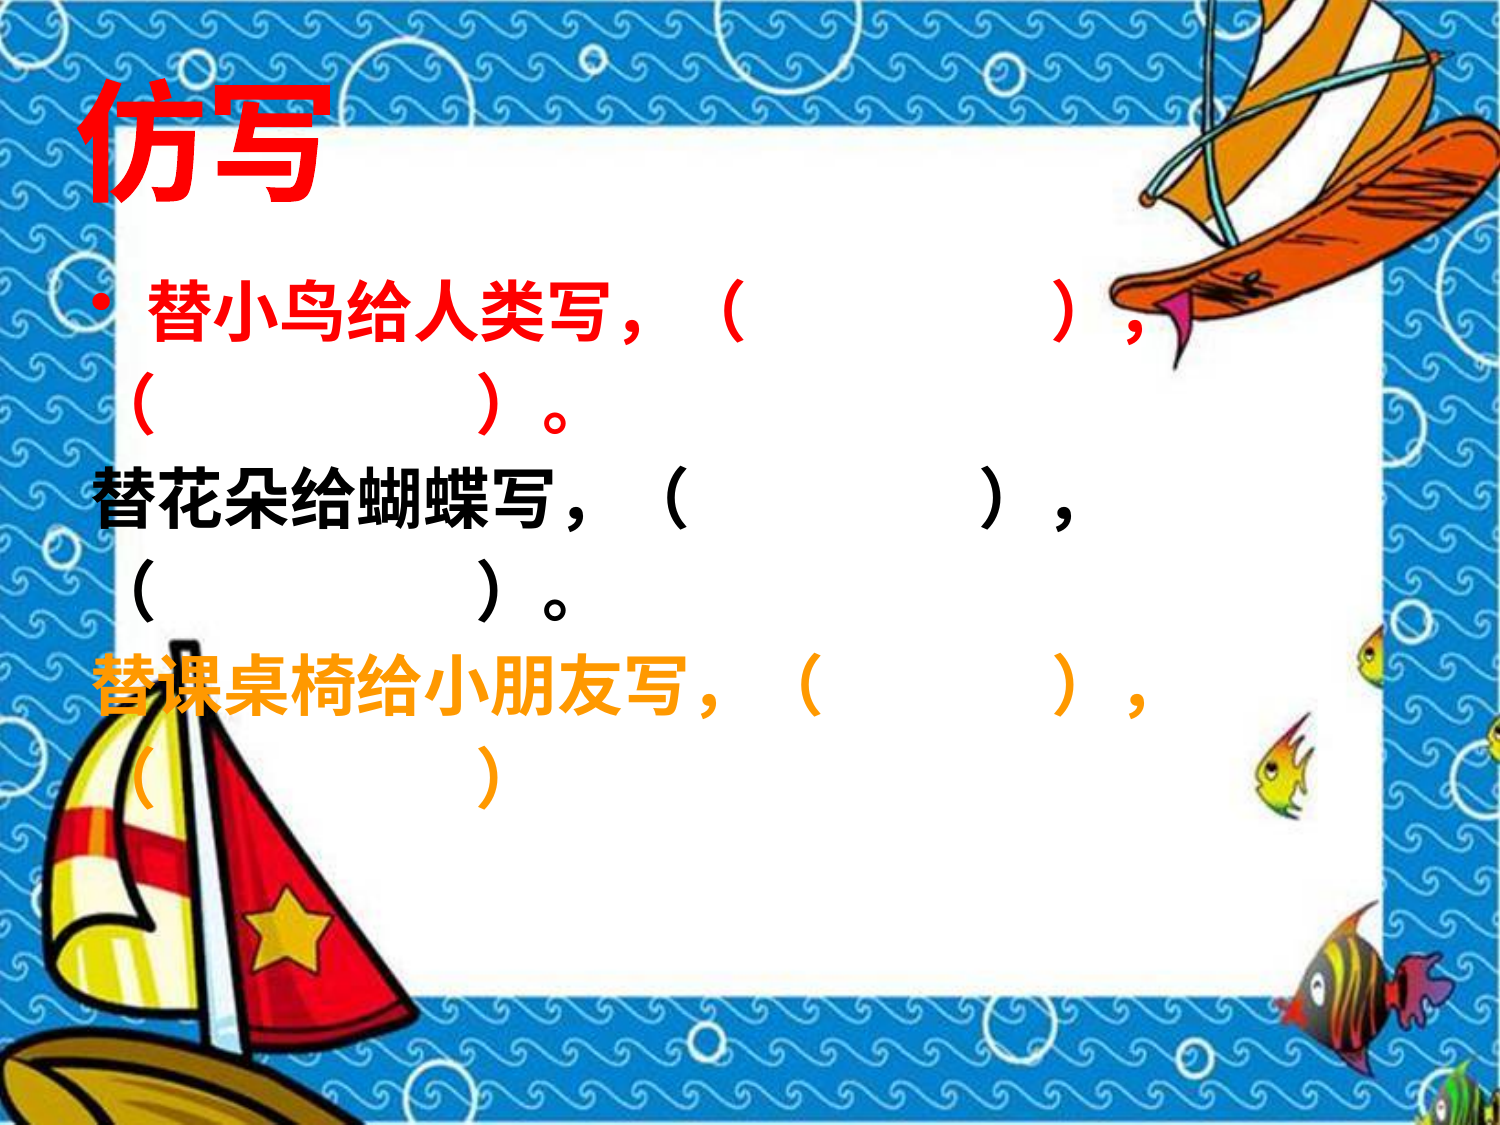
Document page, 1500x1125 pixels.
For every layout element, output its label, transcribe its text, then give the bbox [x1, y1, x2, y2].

list 替小鸟给人类写，（ ）， （ ）。 替花朵给蝴蝶写，（ ）， （ ）。 替课桌椅给小朋友写，（ ）， （ ） [74, 262, 1426, 1006]
picture [0, 0, 1500, 1125]
